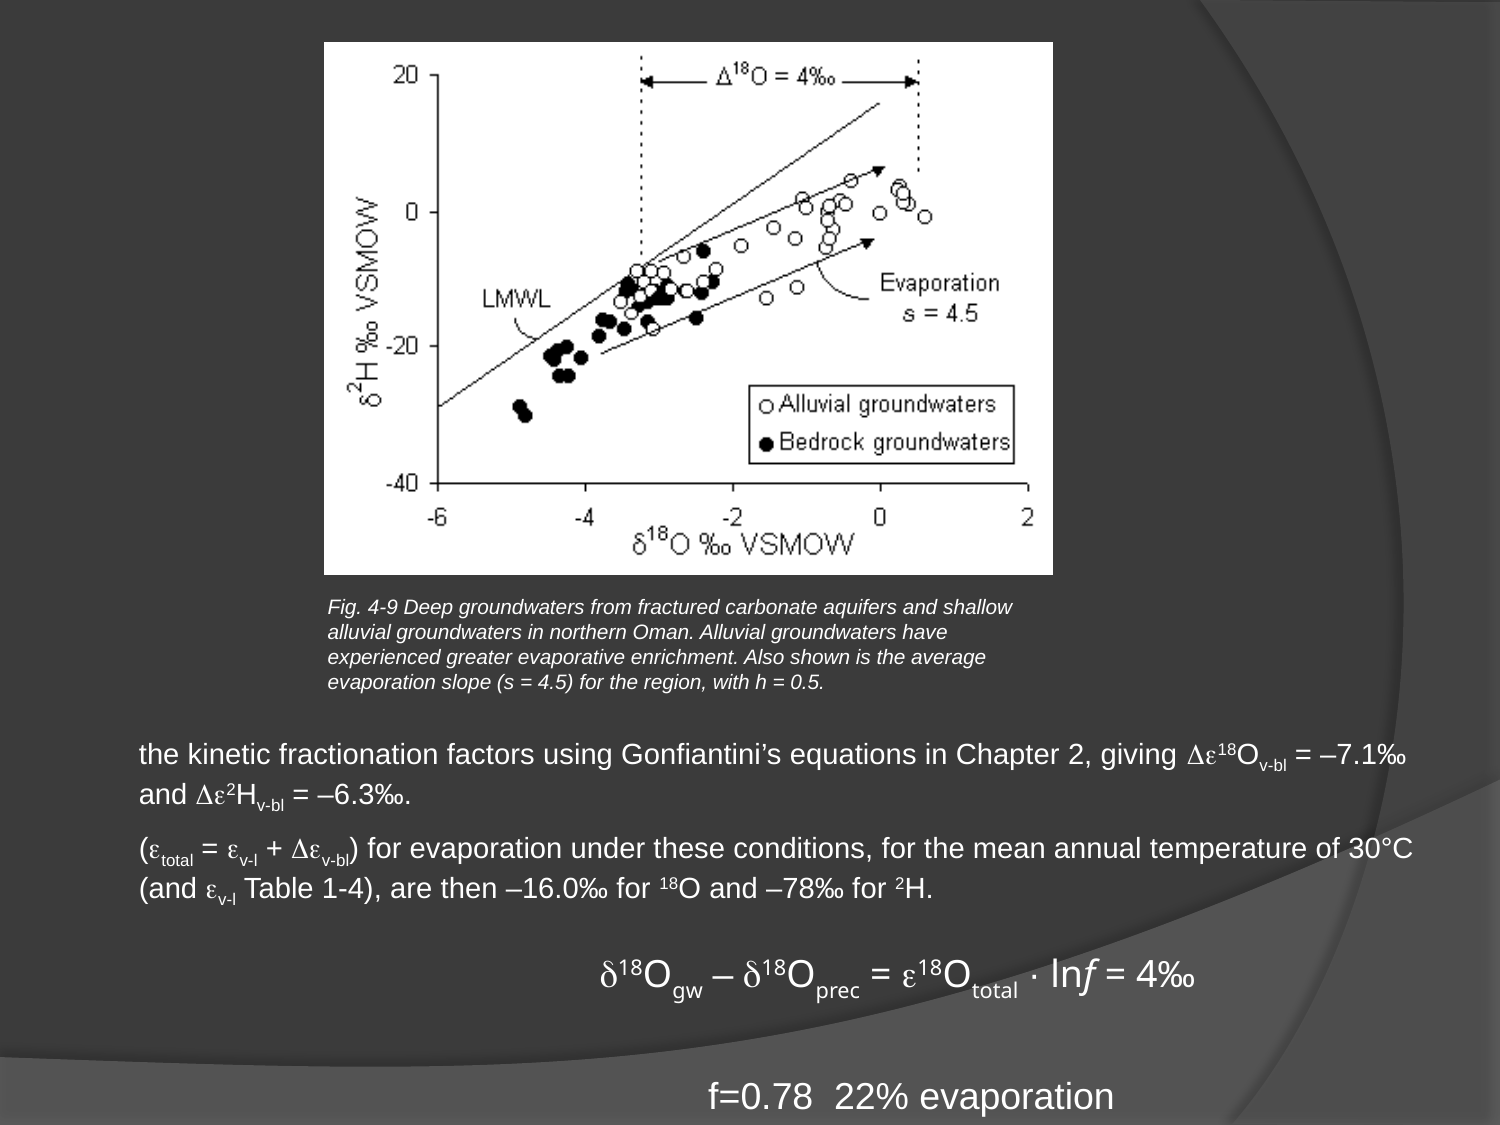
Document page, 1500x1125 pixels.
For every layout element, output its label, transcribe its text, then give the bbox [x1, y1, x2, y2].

text_box Fig. 4-9 Deep groundwaters from fractured carbonate aquifers and shallow alluvial groundwaters in northern Oman. Alluvial groundwaters have experienced greater evaporative enrichment. Also shown is the average evaporation slope (s = 4.5) for the region, with h = 0.5. [312, 586, 1063, 701]
text_box f=0.78 22% evaporation [693, 1064, 1130, 1125]
text_box d18Ogw – d18Oprec = e18Ototal · lnf = 4‰ [584, 897, 1211, 1056]
text_box (etotal = ev-l + Dev-bl) for evaporation under these conditions, for the mean annual temperature of 30°C (and ev-l Table 1-4), are then –16.0‰ for 18O and –78‰ for 2H. [123, 822, 1435, 917]
text_box the kinetic fractionation factors using Gonfiantini’s equations in Chapter 2, giving De18Ov-bl = –7.1‰ and De2Hv-bl = –6.3‰. [123, 727, 1447, 822]
picture [324, 42, 1053, 575]
